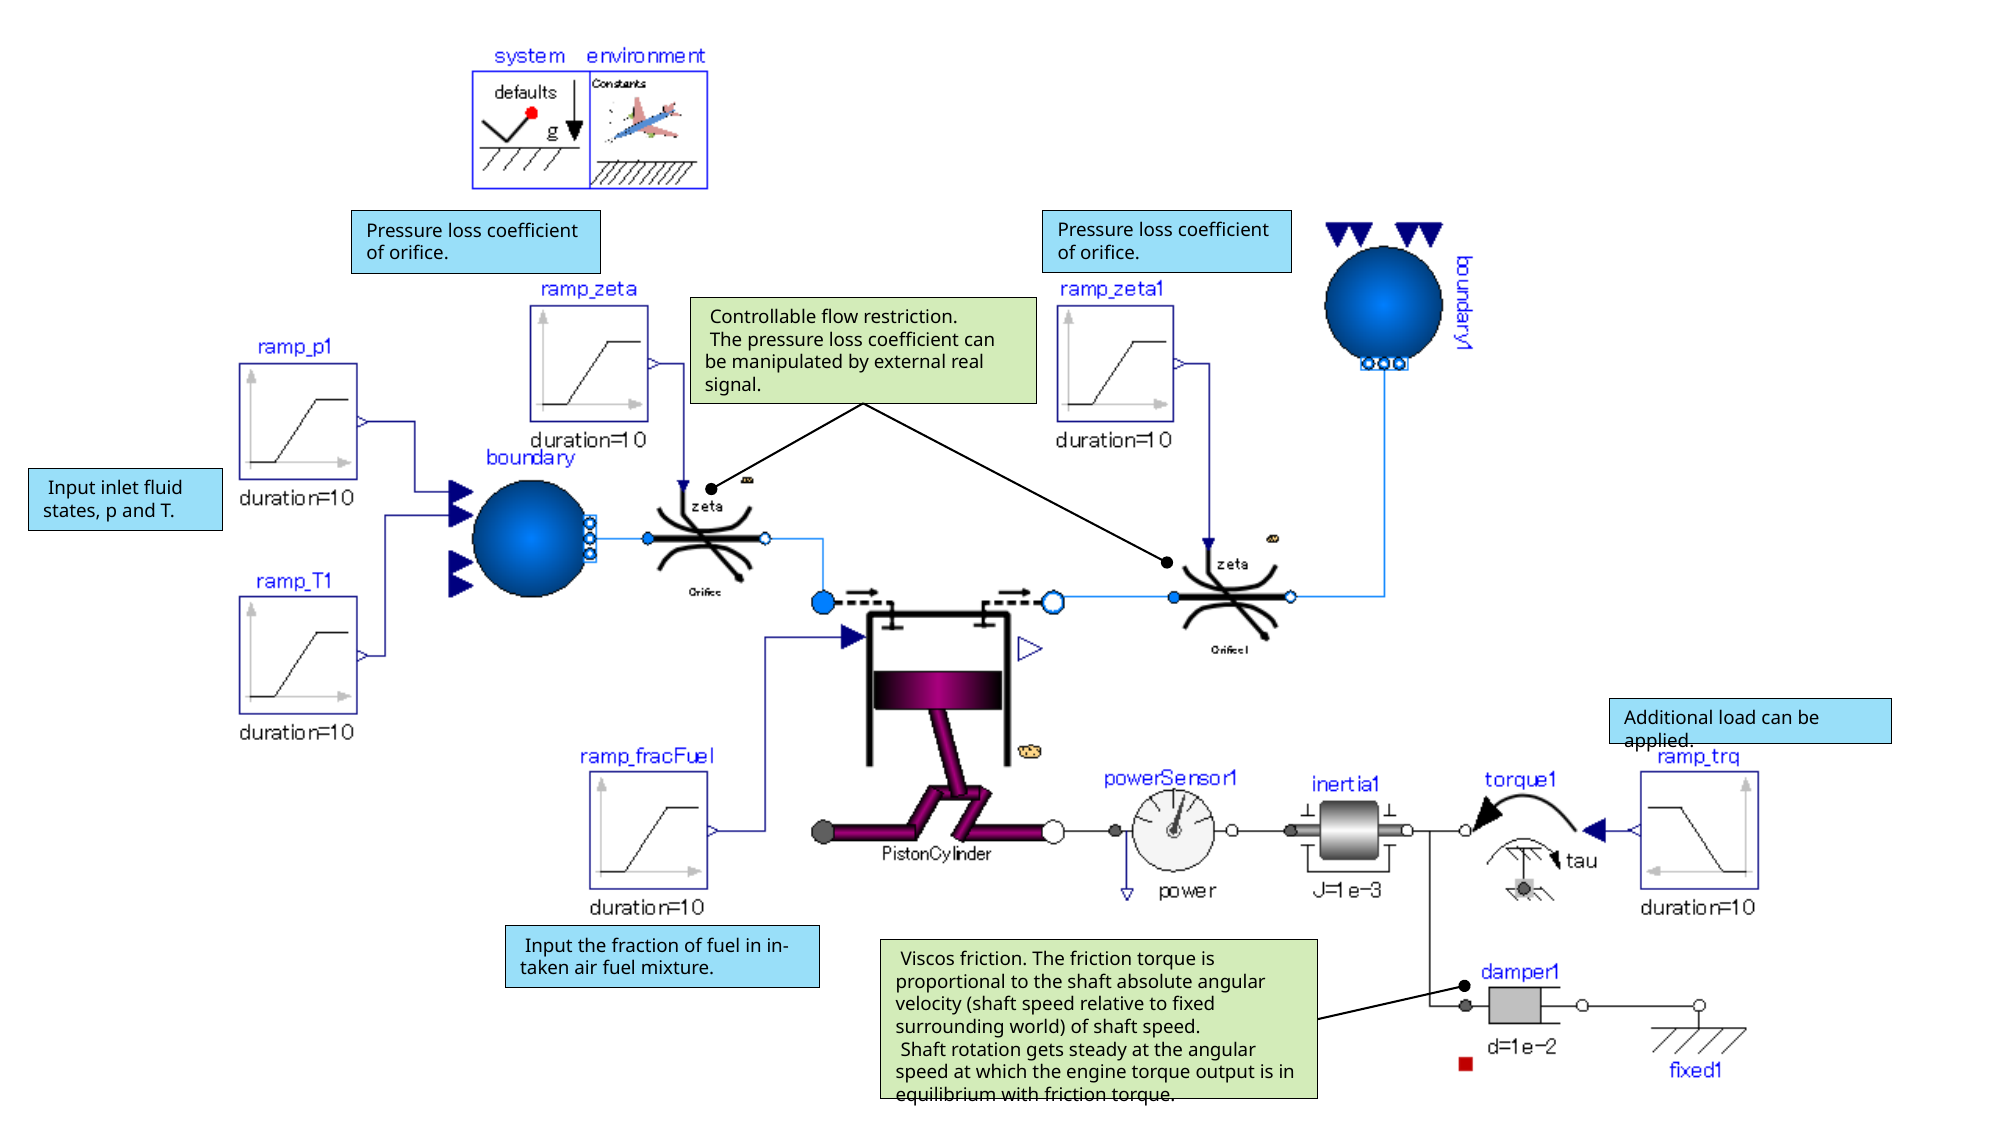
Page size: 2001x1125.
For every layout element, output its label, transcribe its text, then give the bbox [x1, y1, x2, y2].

text_box Additional load can be applied. [1789, 698, 1892, 744]
picture [211, 13, 1789, 1112]
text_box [1317, 985, 1465, 1020]
text_box Input inlet fluid states, p and T. [28, 468, 211, 531]
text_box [711, 403, 864, 489]
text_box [863, 403, 1168, 563]
